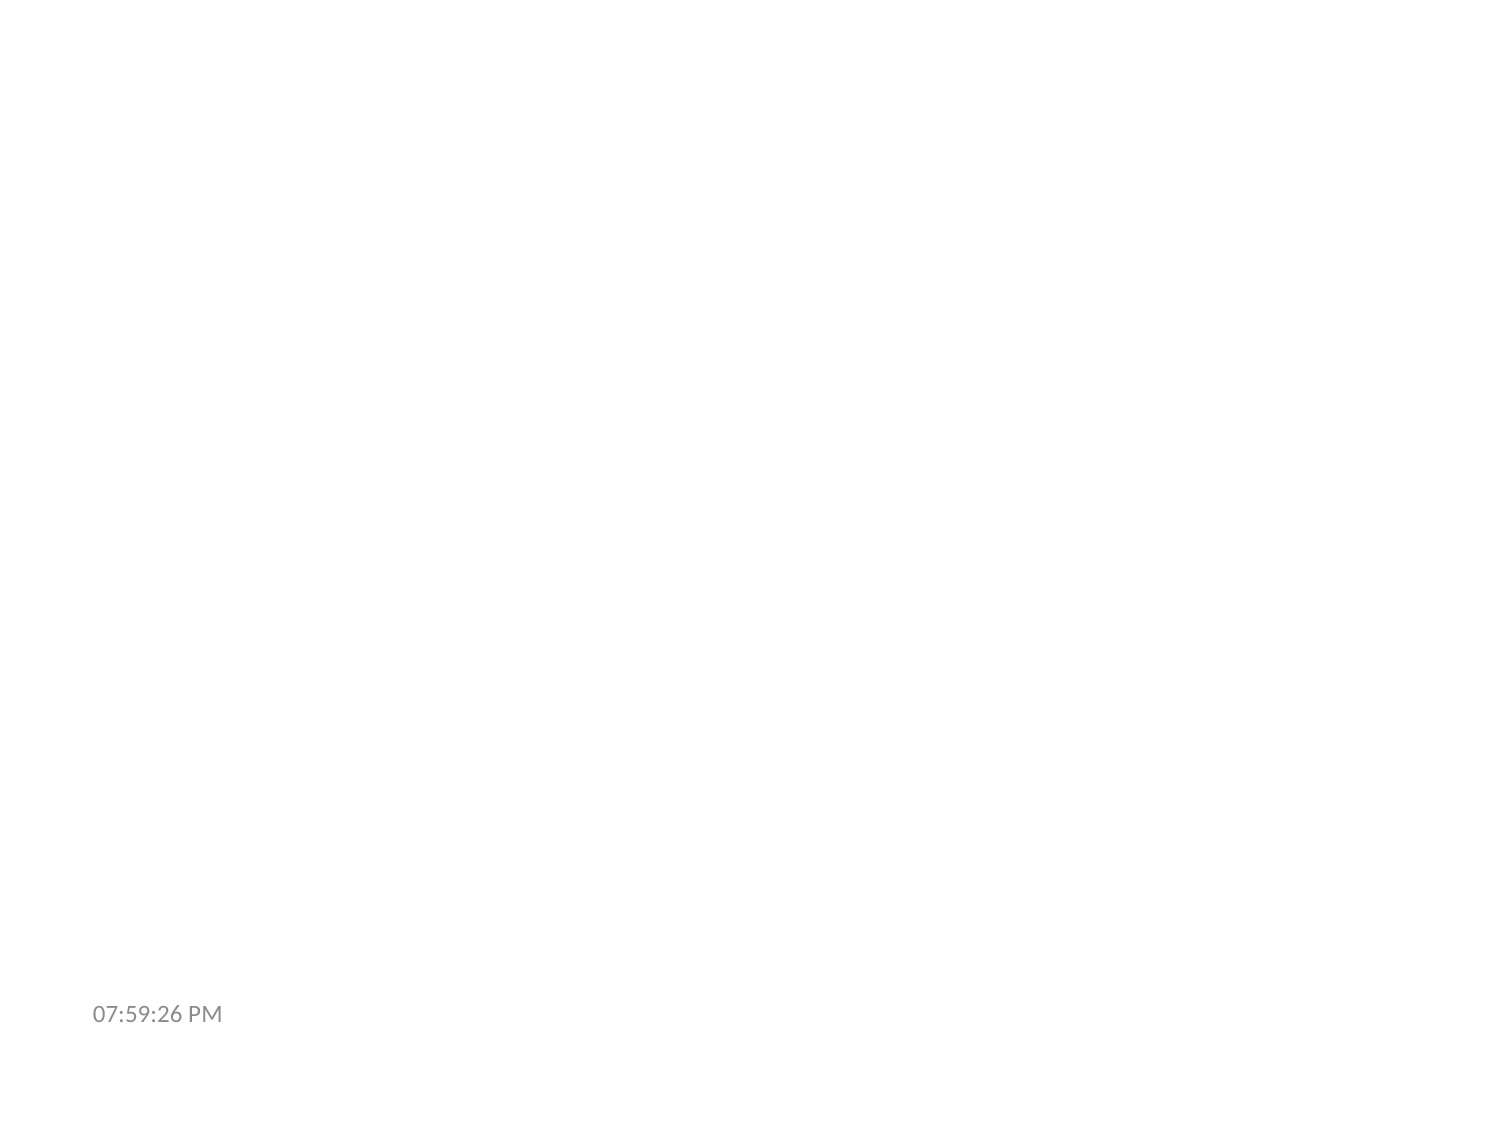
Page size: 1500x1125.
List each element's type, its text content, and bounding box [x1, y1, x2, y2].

text_box 3:35:09 PM [77, 982, 428, 1043]
